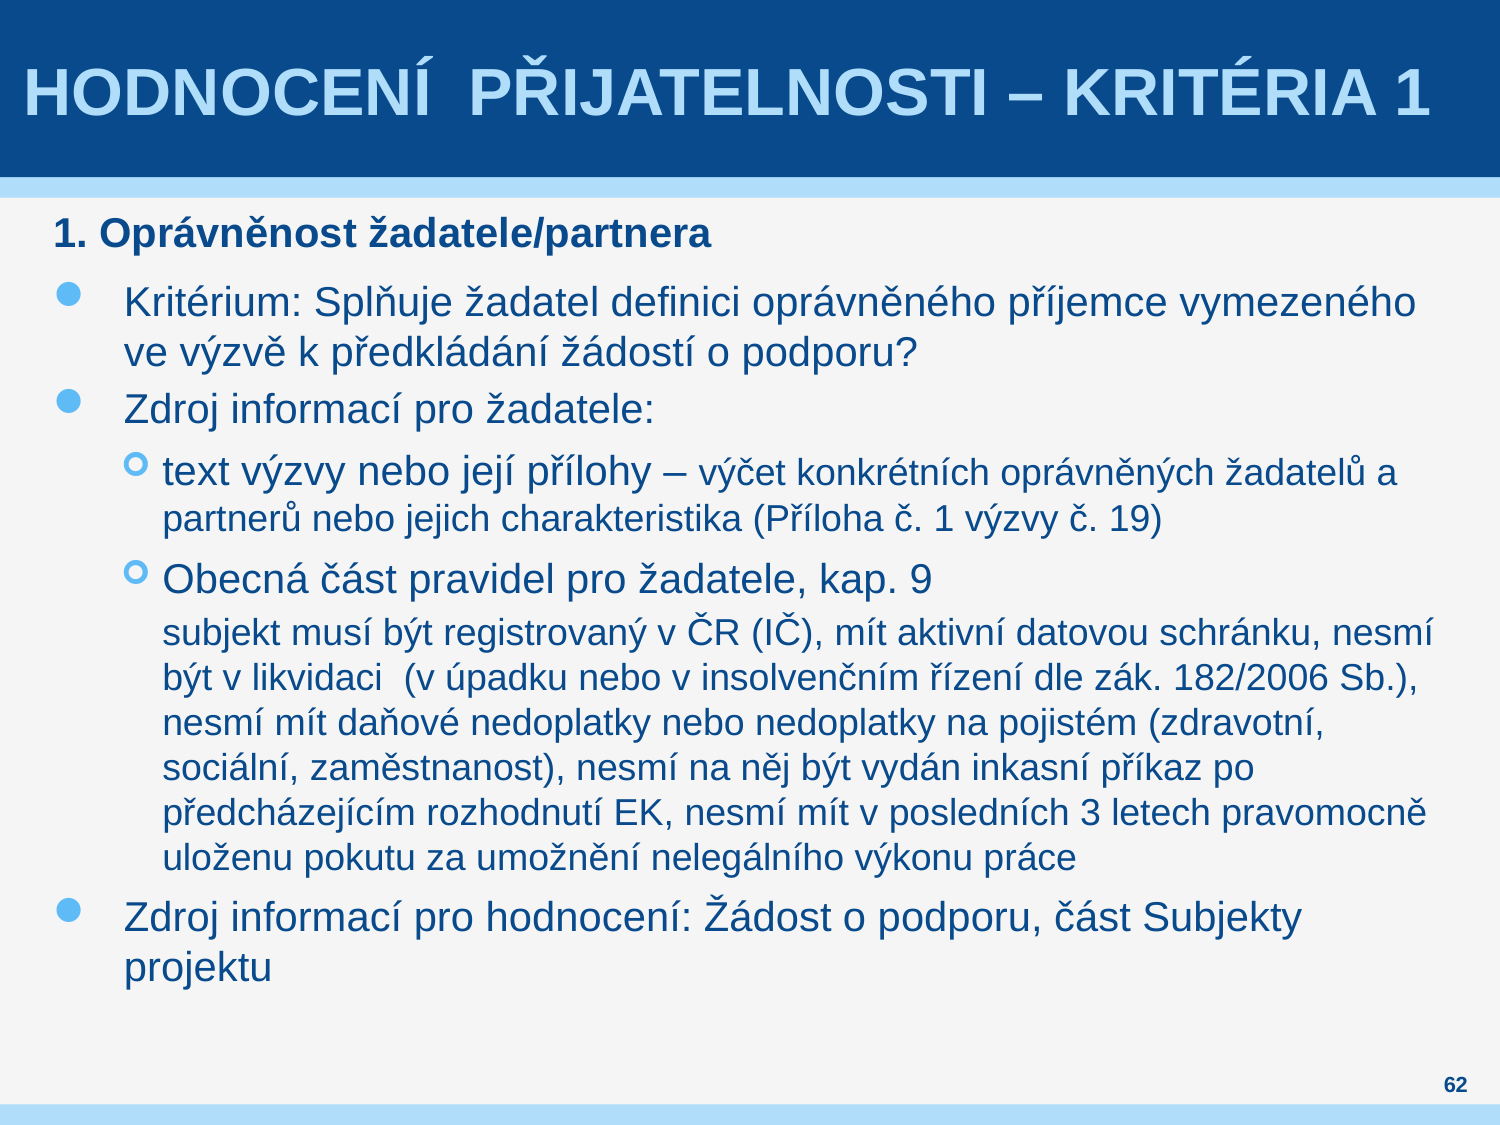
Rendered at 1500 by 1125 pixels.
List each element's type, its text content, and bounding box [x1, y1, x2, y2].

slide_number 62 [1417, 1068, 1495, 1099]
list 1. Oprávněnost žadatele/partnera Kritérium: Splňuje žadatel definici oprávněného příjemce vymezeného ve výzvě k předkládání žádostí o podporu? Zdroj informací pro žadatele: text výzvy nebo její přílohy – výčet konkrétních oprávněných žadatelů a partnerů nebo jejich charakteristika (Příloha č. 1 výzvy č. 19) Obecná část pravidel pro žadatele, kap. 9 subjekt musí být registrovaný v ČR (IČ), mít aktivní datovou schránku, nesmí být v likvidaci (v úpadku nebo v insolvenčním řízení dle zák. 182/2006 Sb.), nesmí mít daňové nedoplatky nebo nedoplatky na pojistém (zdravotní, sociální, zaměstnanost), nesmí na něj být vydán inkasní příkaz po předcházejícím rozhodnutí EK, nesmí mít v posledních 3 letech pravomocně uloženu pokutu za umožnění nelegálního výkonu práce Zdroj informací pro hodnocení: Žádost o podporu, část Subjekty projektu [53, 196, 1459, 1071]
title hodnocení přijatelnosti – kritéria 1 [17, 0, 1483, 178]
